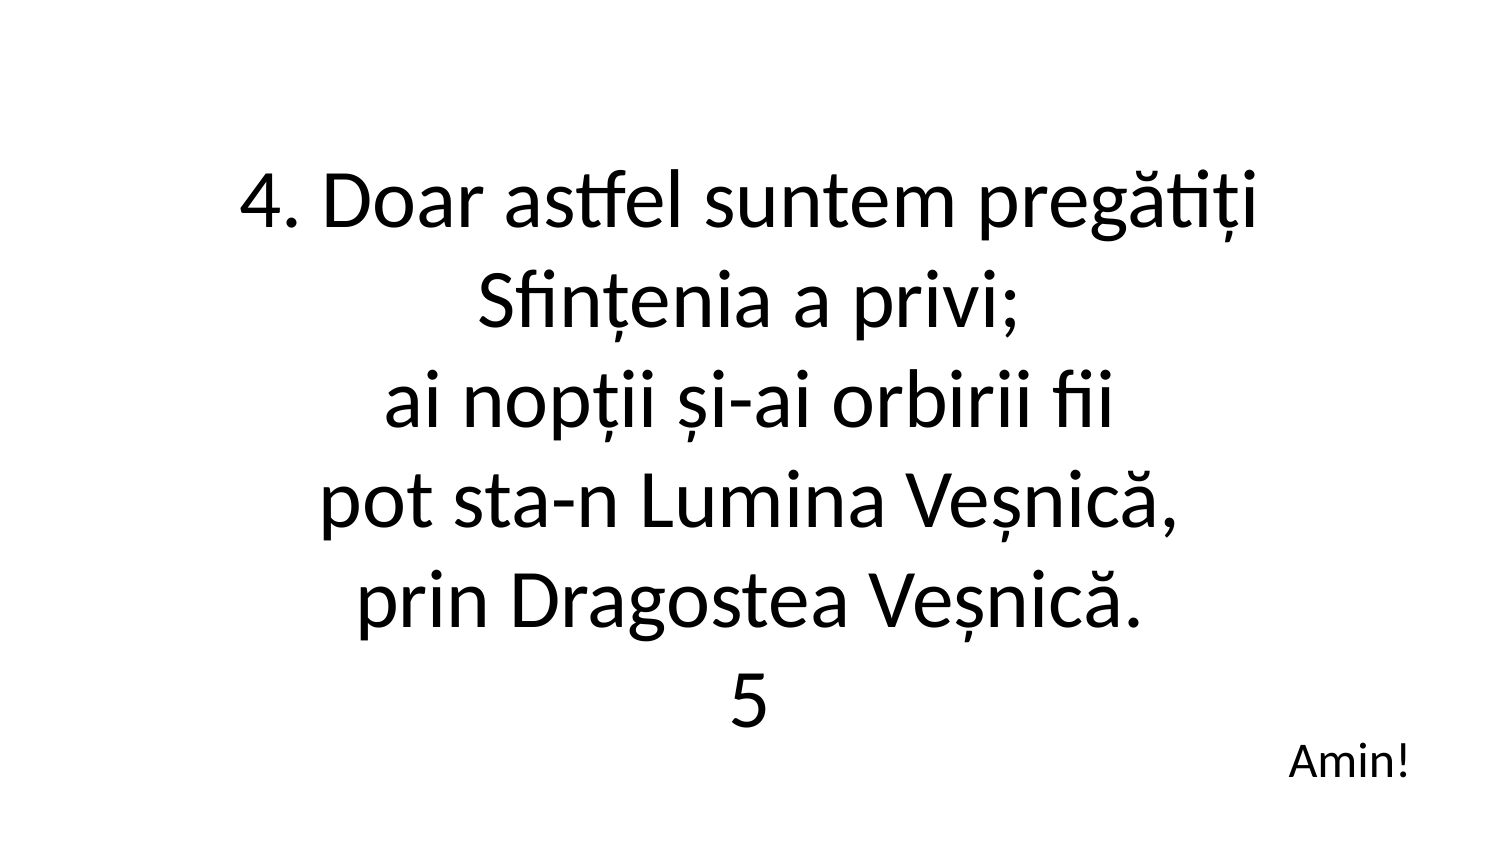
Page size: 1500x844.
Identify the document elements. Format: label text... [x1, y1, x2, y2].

text_box Amin! [1273, 674, 1427, 795]
text_box 4. Doar astfel suntem pregătiți Sfințenia a privi; ai nopții și-ai orbirii fii pot sta-n Lumina Veșnică, prin Dragostea Veșnică. 5 [224, 92, 1276, 752]
